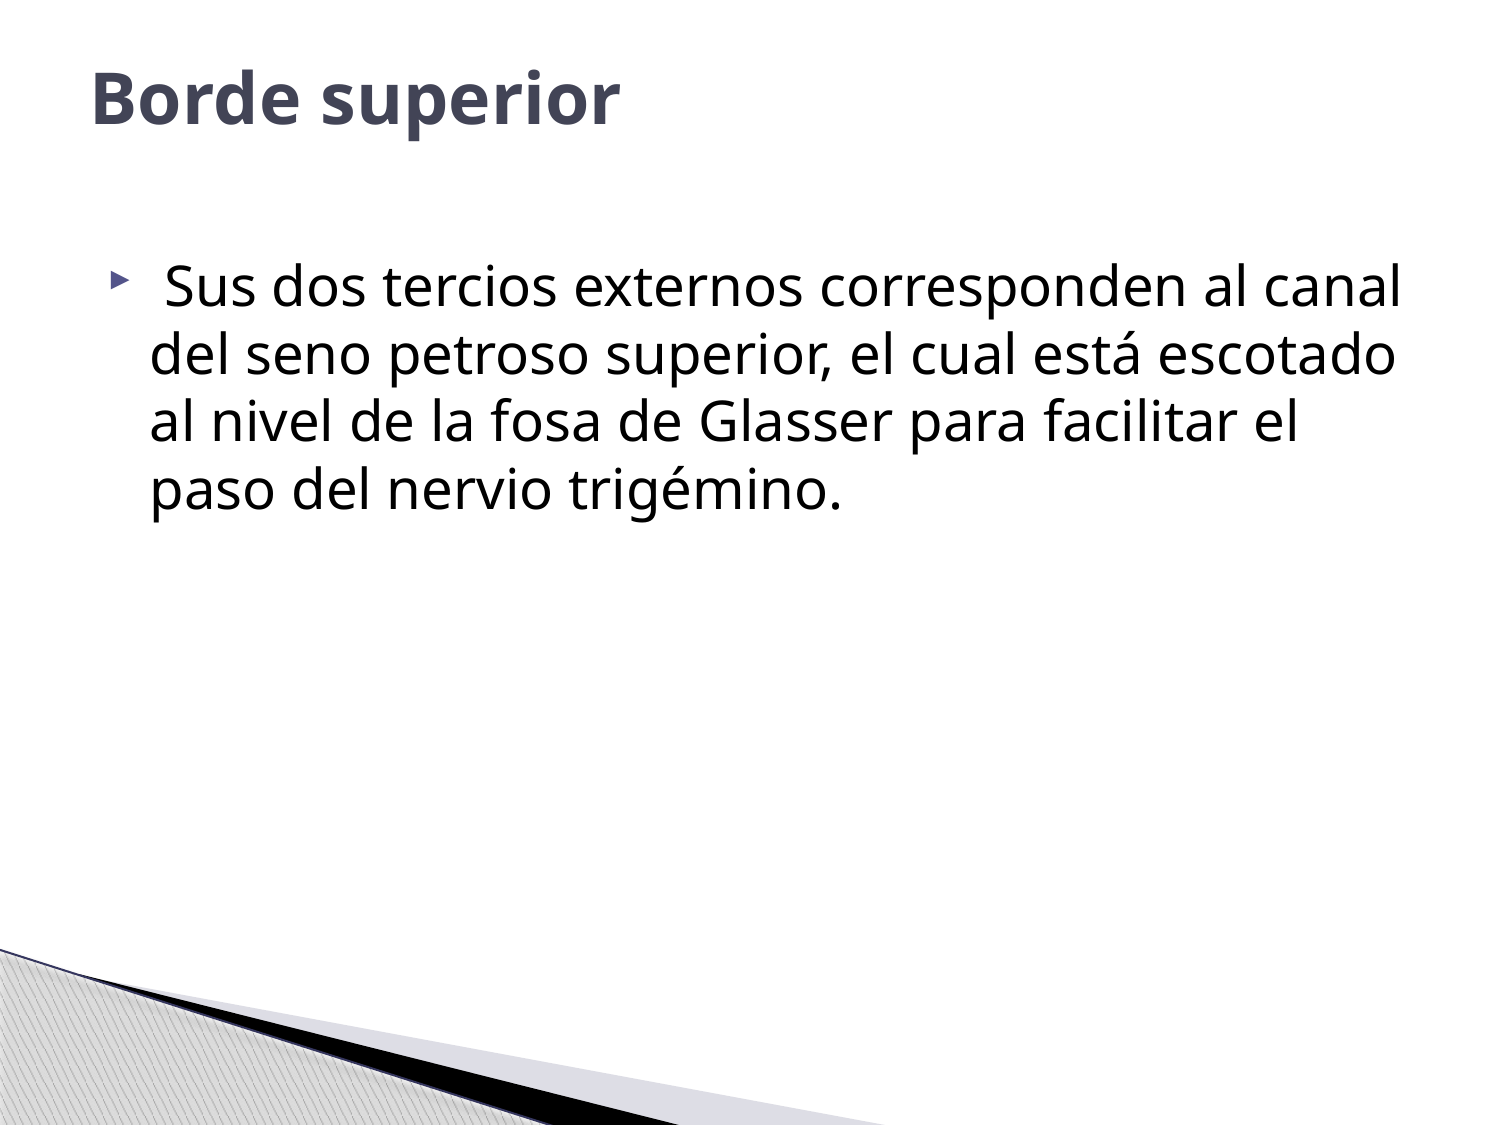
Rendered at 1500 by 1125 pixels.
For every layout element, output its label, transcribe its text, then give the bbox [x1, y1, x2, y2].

list Sus dos tercios externos corresponden al canal del seno petroso superior, el cual está escotado al nivel de la fosa de Glasser para facilitar el paso del nervio trigémino. [75, 243, 1425, 986]
title Borde superior [75, 45, 1425, 233]
